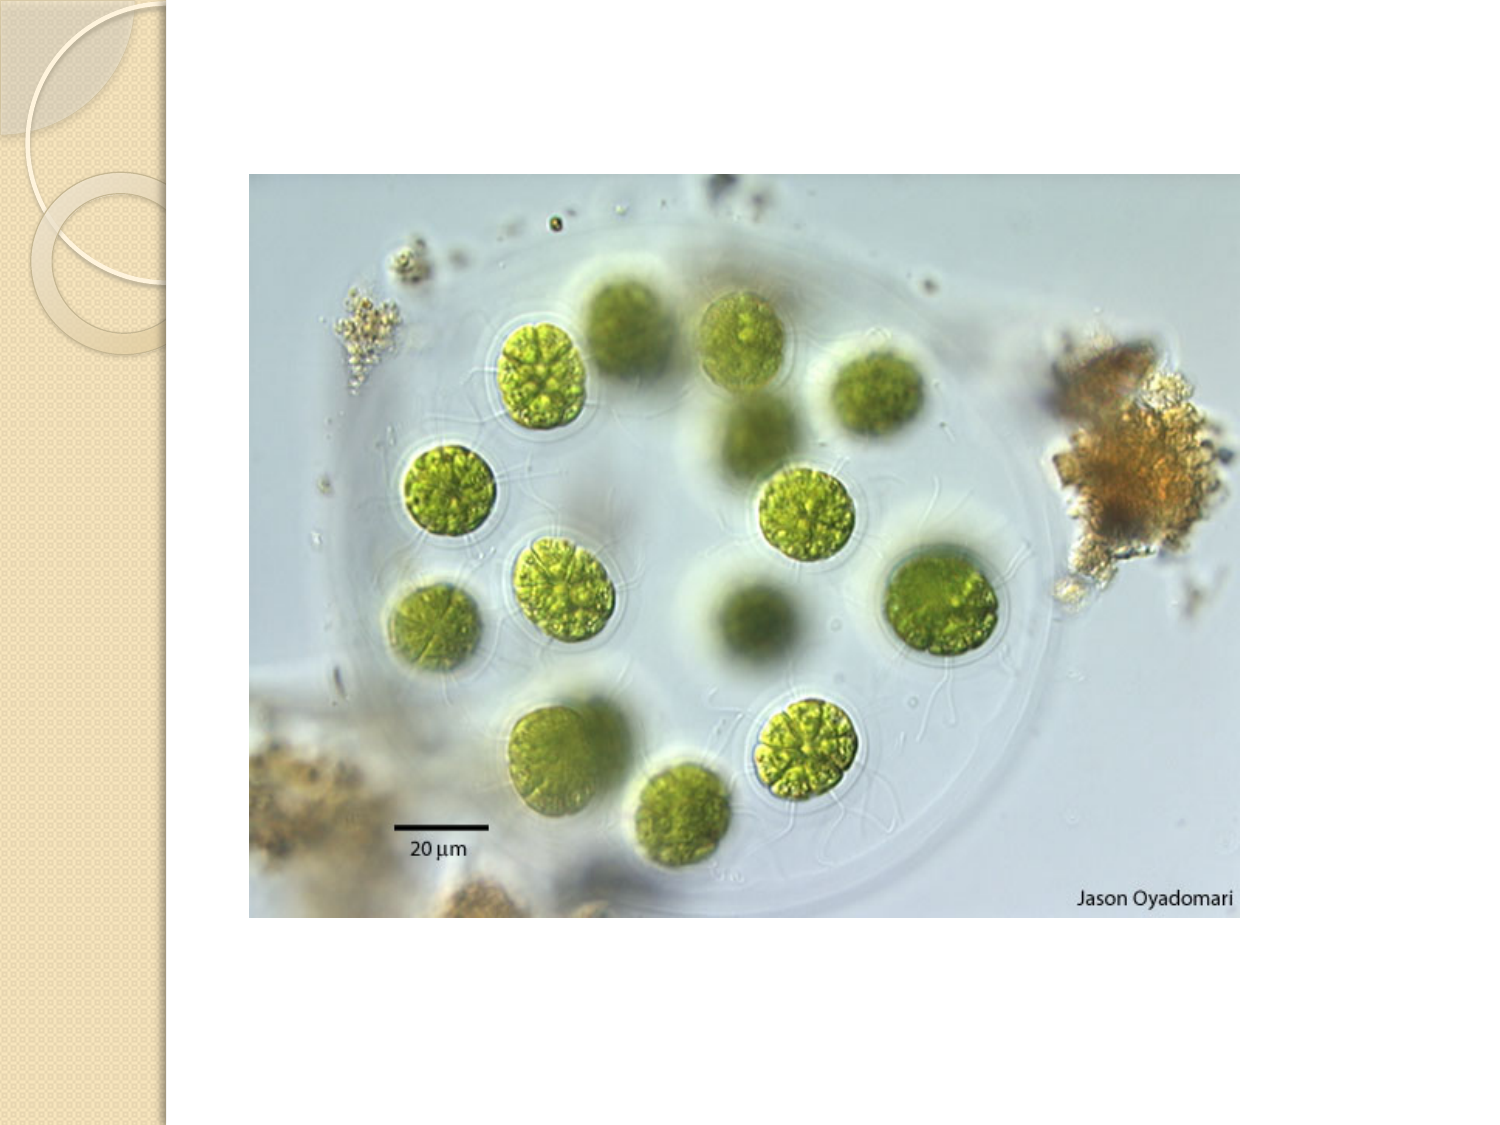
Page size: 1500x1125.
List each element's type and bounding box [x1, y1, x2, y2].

list [249, 174, 1241, 918]
